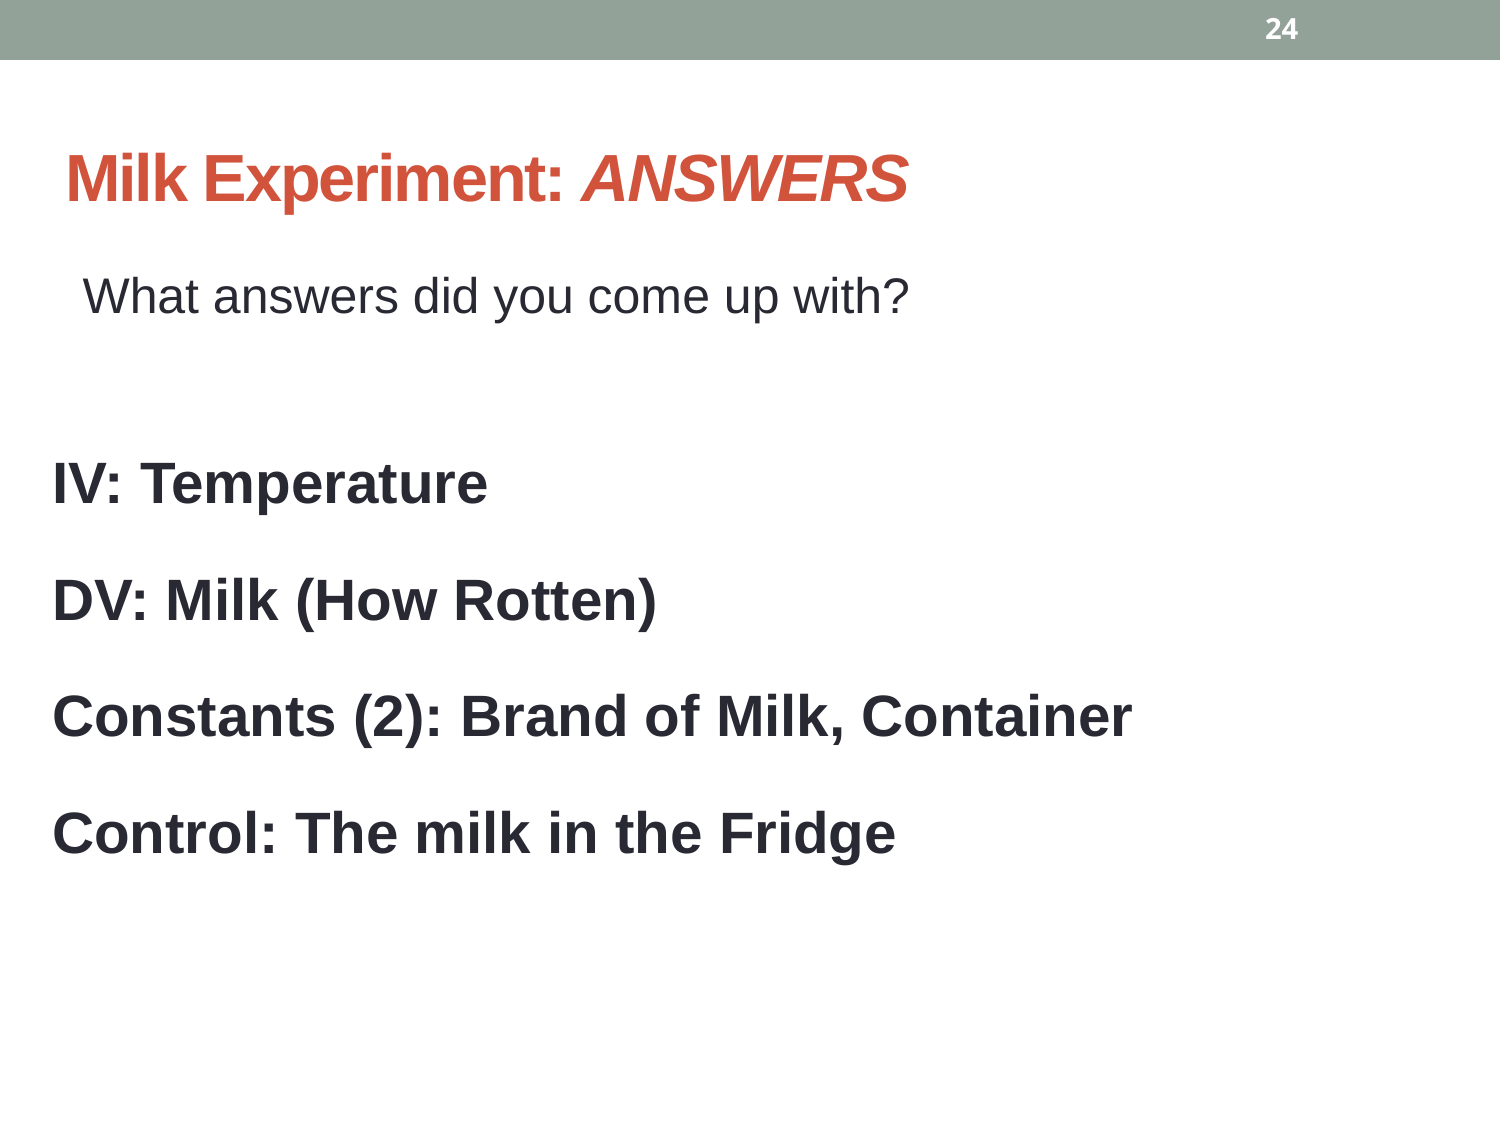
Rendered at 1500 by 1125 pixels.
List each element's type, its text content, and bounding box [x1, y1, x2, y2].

slide_number 24 [1250, 3, 1425, 57]
list What answers did you come up with? IV: Temperature DV: Milk (How Rotten) Constants (2): Brand of Milk, Container Control: The milk in the Fridge [37, 262, 1400, 1050]
title Milk Experiment: ANSWERS [50, 112, 1325, 238]
